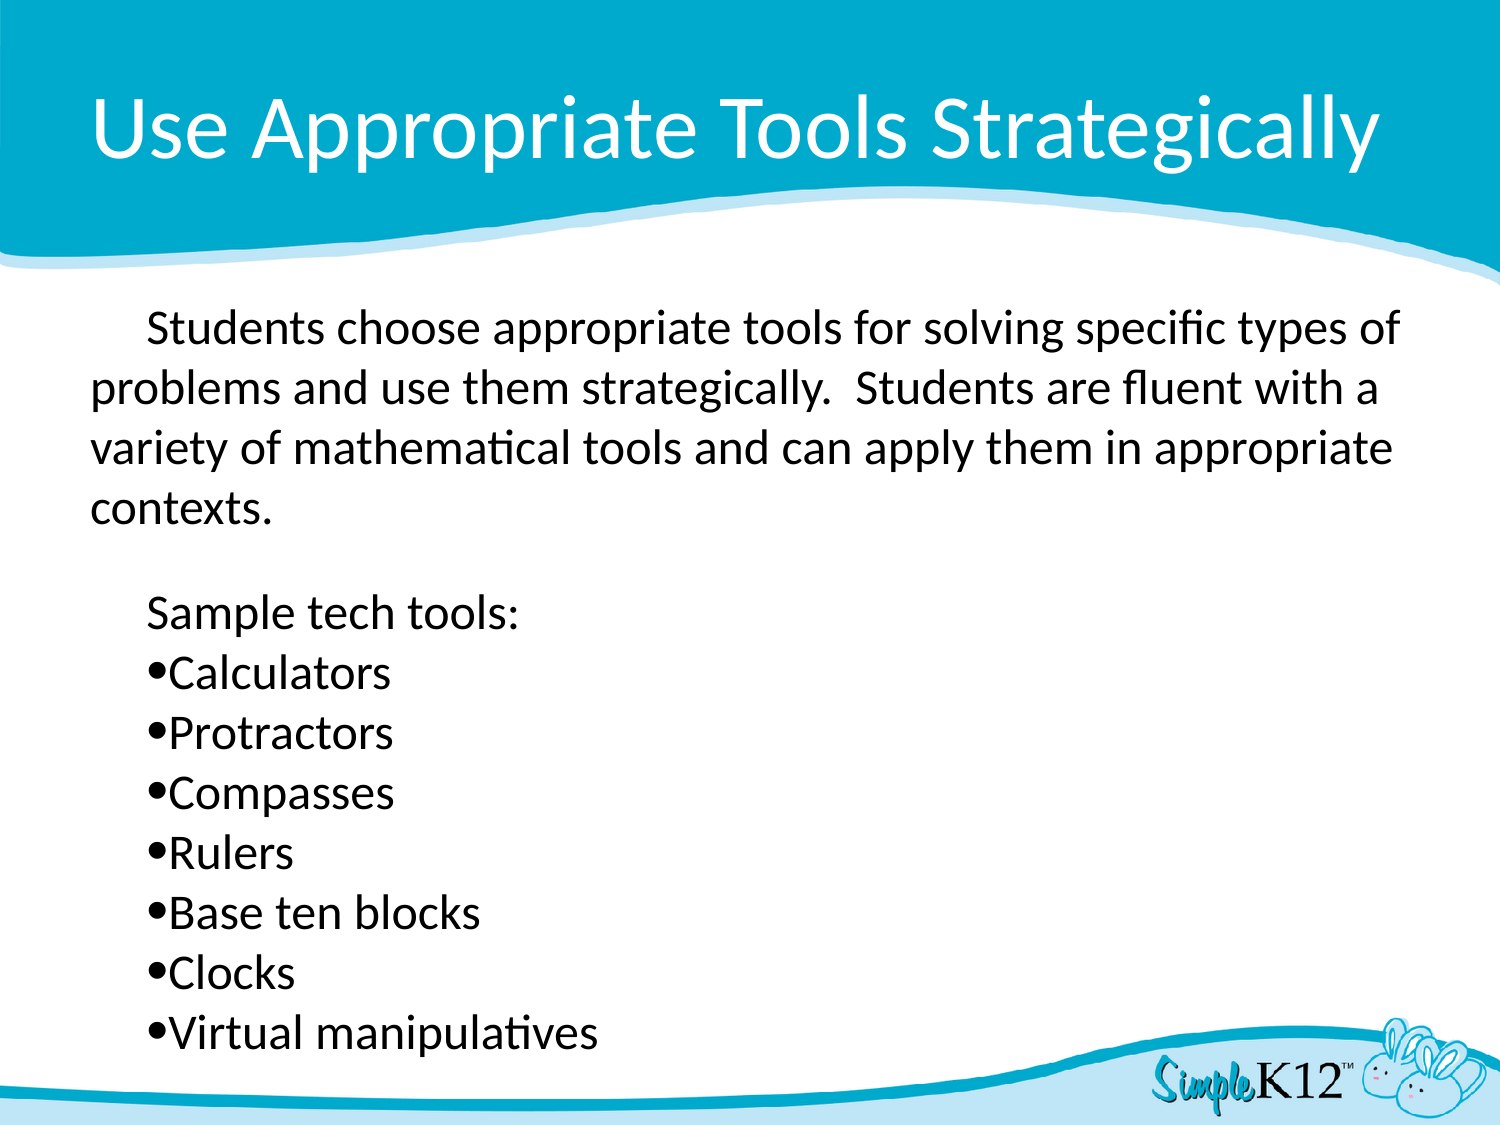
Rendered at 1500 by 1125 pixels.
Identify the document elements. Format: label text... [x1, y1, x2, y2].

title Use Appropriate Tools Strategically [75, 0, 1450, 192]
picture [0, 0, 1500, 1125]
list Students choose appropriate tools for solving specific types of problems and use them strategically. Students are fluent with a variety of mathematical tools and can apply them in appropriate contexts. Sample tech tools: Calculators Protractors Compasses Rulers Base ten blocks Clocks Virtual manipulatives [75, 279, 1425, 1075]
